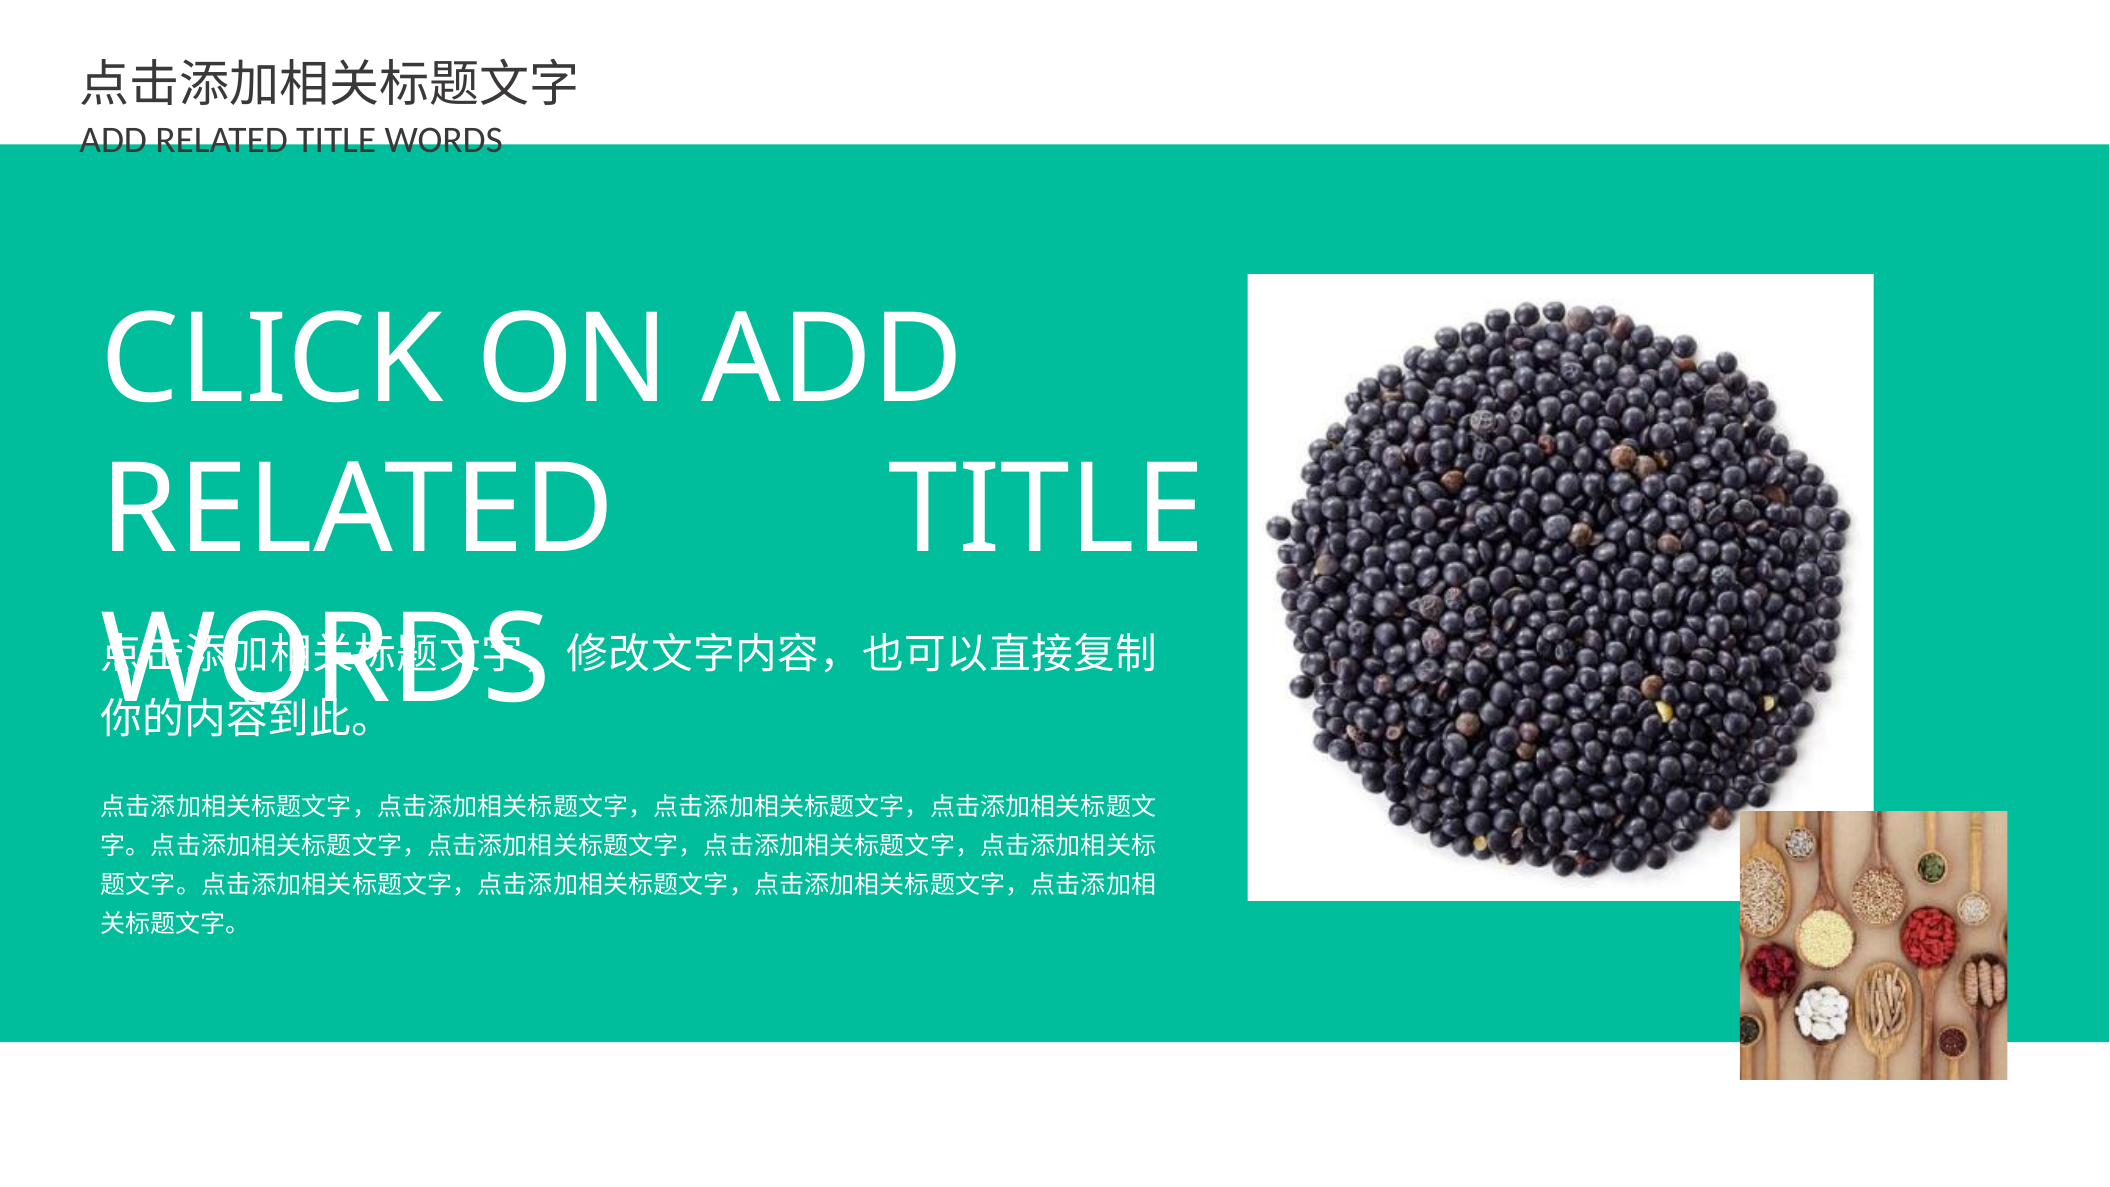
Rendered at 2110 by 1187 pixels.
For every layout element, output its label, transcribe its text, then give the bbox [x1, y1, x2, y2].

text_box [0, 143, 2110, 1043]
text_box 点击添加相关标题文字，修改文字内容，也可以直接复制你的内容到此。 点击添加相关标题文字，点击添加相关标题文字，点击添加相关标题文字，点击添加相关标题文字。点击添加相关标题文字，点击添加相关标题文字，点击添加相关标题文字，点击添加相关标题文字。点击添加相关标题文字，点击添加相关标题文字，点击添加相关标题文字，点击添加相关标题文字。 [86, 604, 1173, 945]
text_box [1739, 811, 2008, 1080]
text_box ADD RELATED TITLE WORDS [63, 107, 520, 169]
text_box 点击添加相关标题文字 [63, 43, 596, 120]
text_box [1247, 273, 1875, 901]
text_box CLICK ON ADD RELATED TITLE WORDS [86, 269, 1220, 734]
